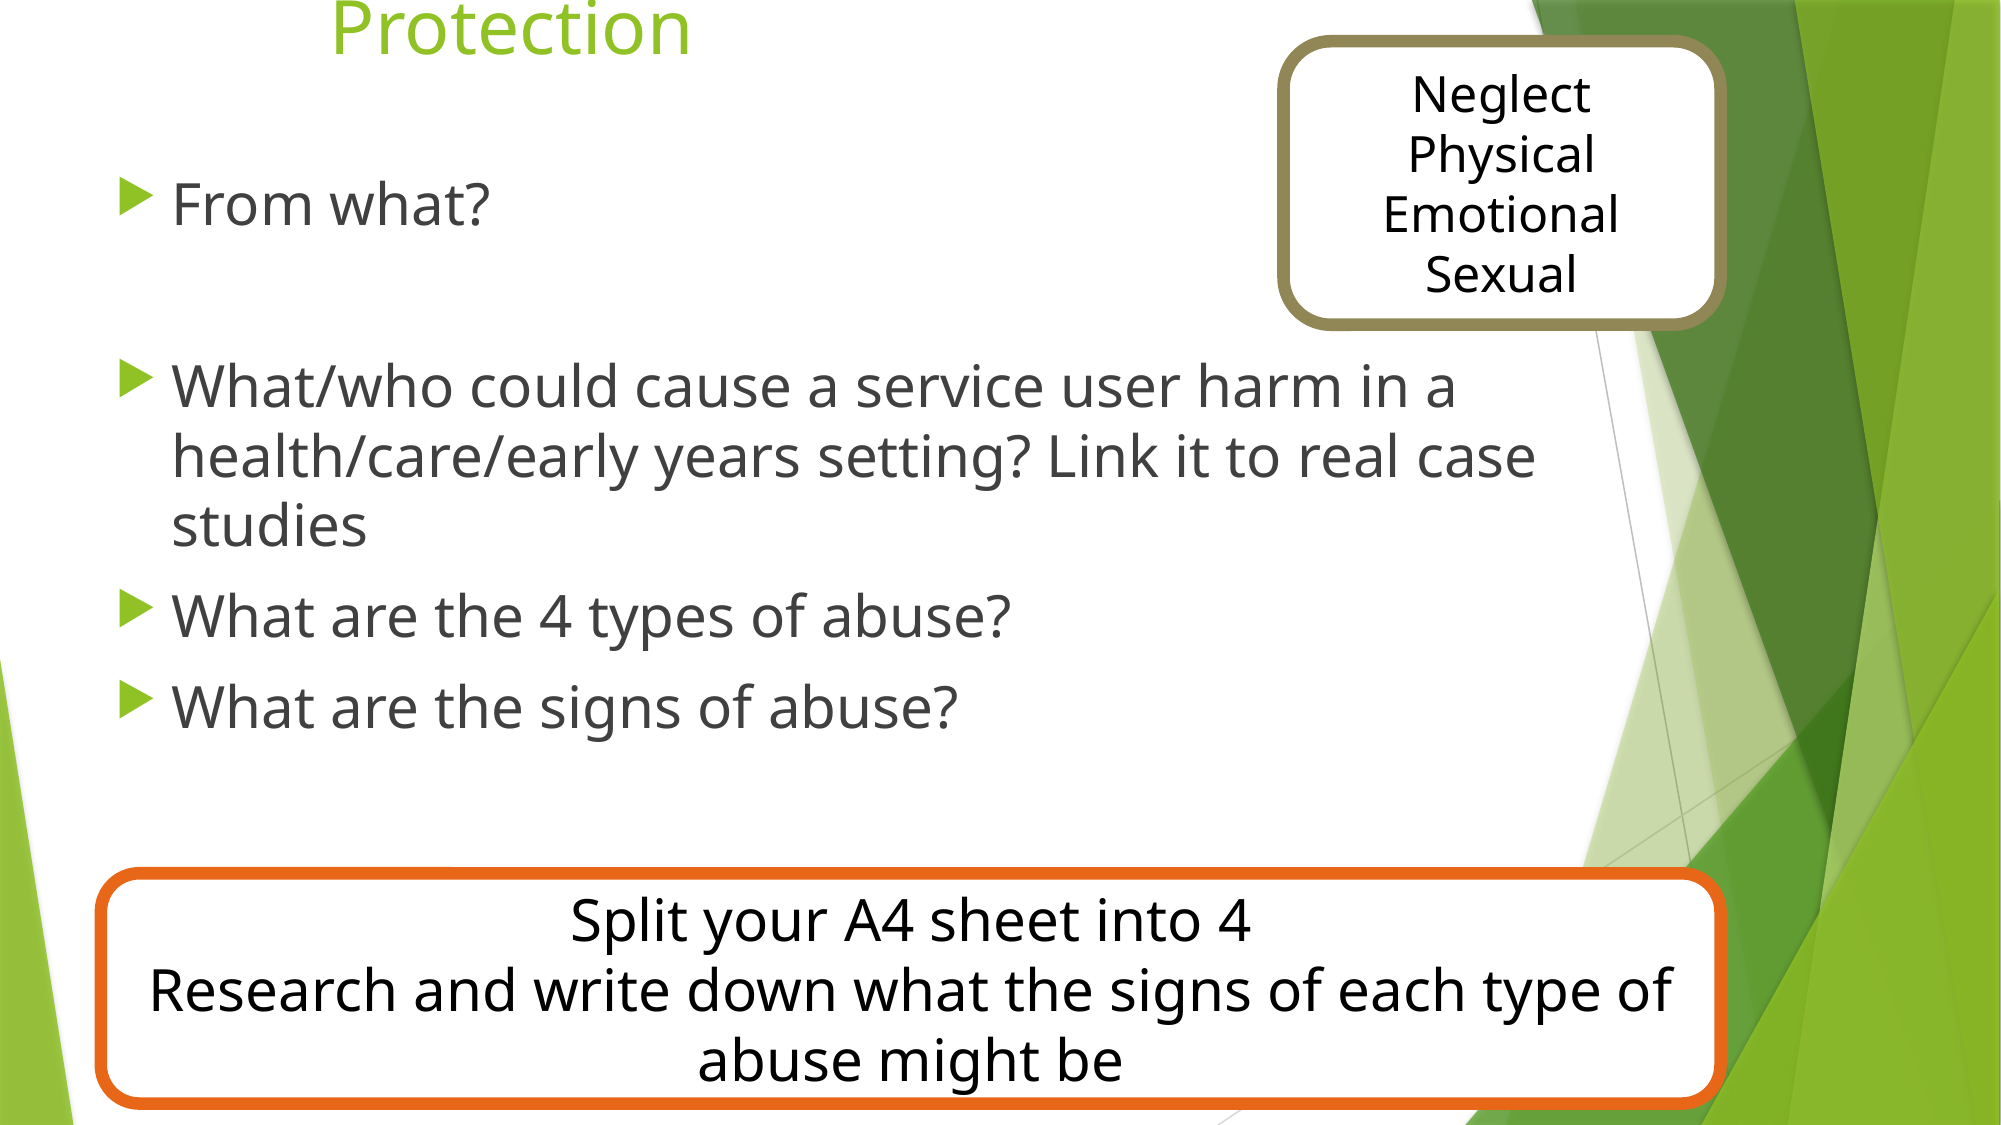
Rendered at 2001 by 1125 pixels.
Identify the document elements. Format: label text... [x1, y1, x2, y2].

text_box Split your A4 sheet into 4 Research and write down what the signs of each type of abuse might be [99, 871, 1723, 1106]
title Protection [314, 0, 1665, 160]
list From what? What/who could cause a service user harm in a health/care/early years setting? Link it to real case studies What are the 4 types of abuse? What are the signs of abuse? [100, 160, 1721, 899]
text_box Neglect Physical Emotional Sexual [1281, 39, 1723, 327]
